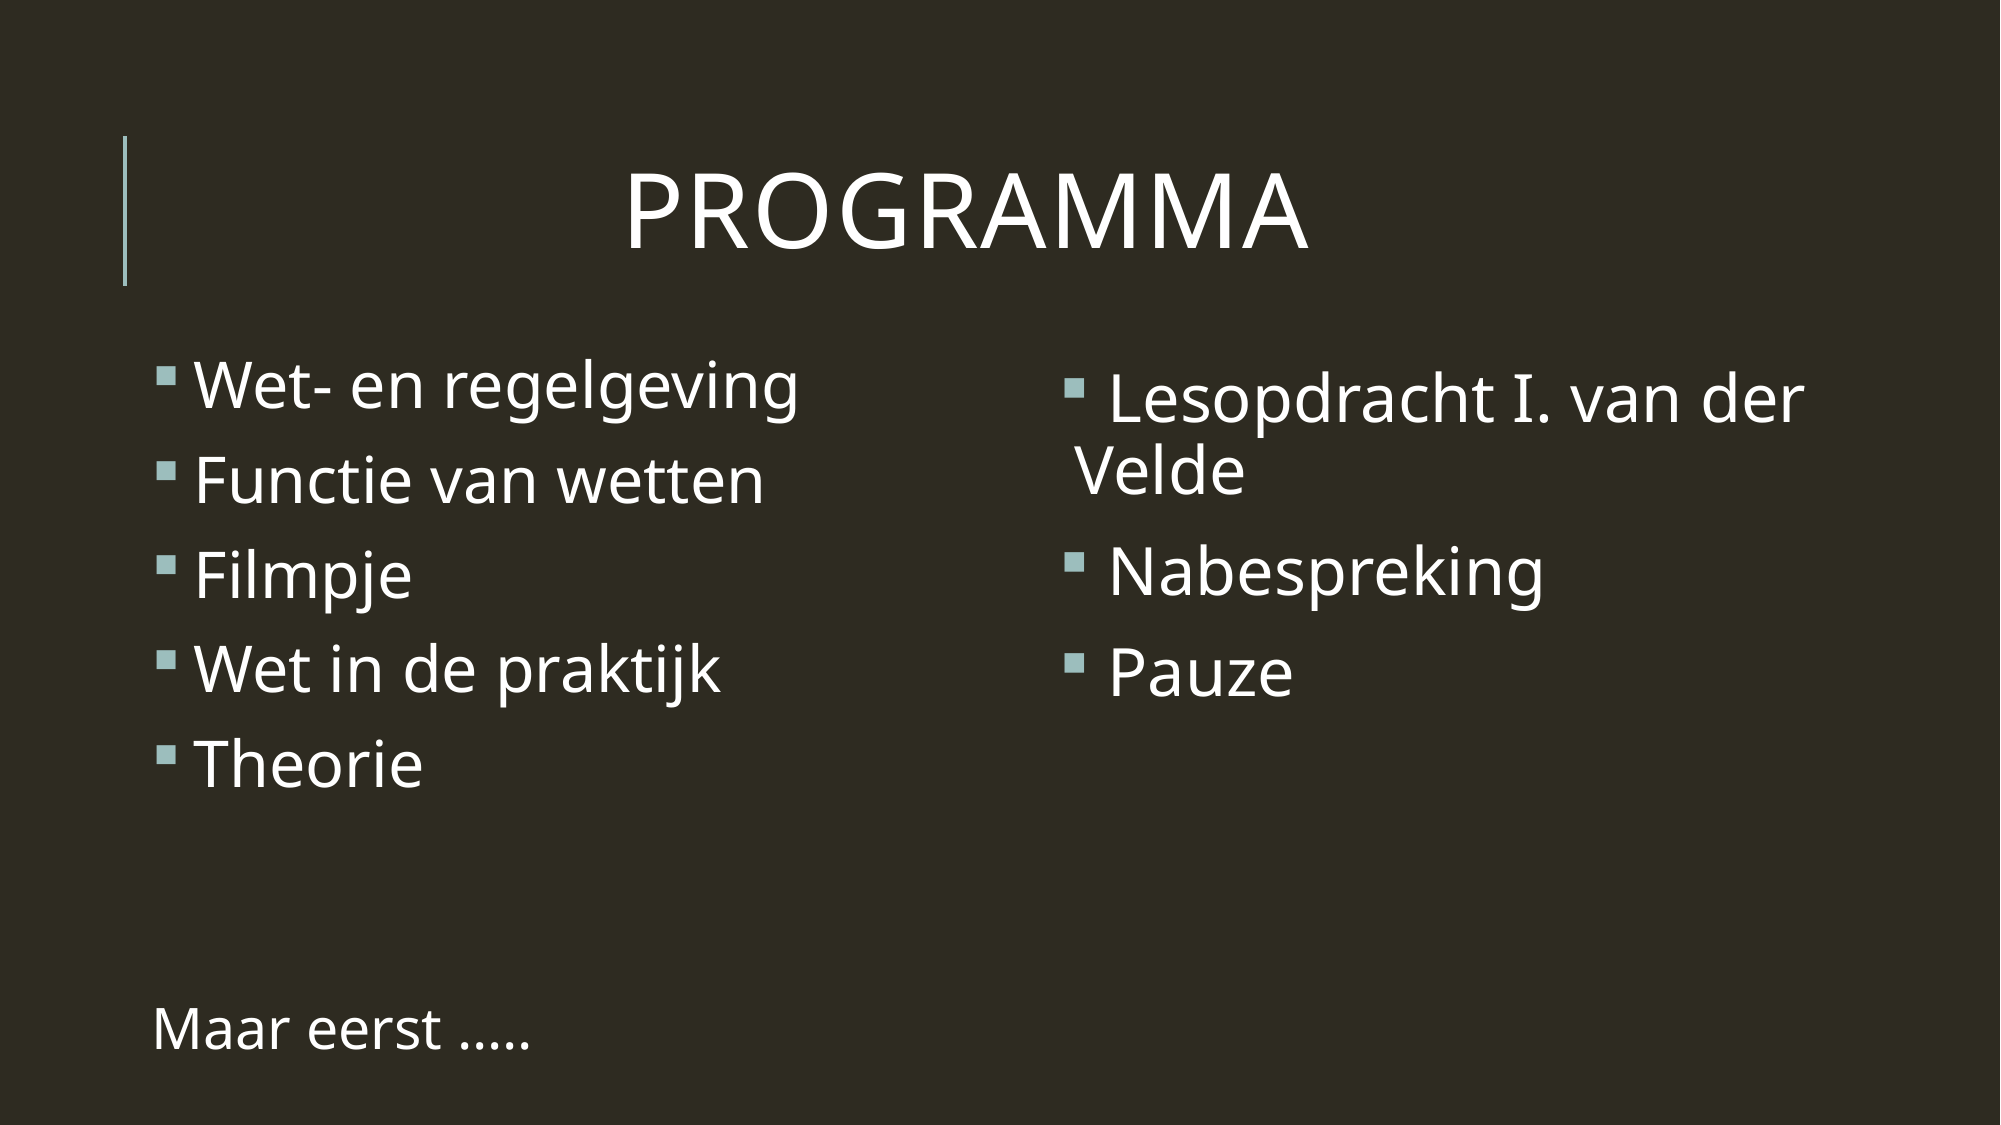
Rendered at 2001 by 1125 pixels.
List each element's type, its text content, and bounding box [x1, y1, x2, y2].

list Lesopdracht I. van der Velde Nabespreking Pauze [1052, 357, 1925, 981]
title Programma [168, 96, 1763, 342]
list Wet- en regelgeving Functie van wetten Filmpje Wet in de praktijk Theorie Maar eerst ….. [143, 345, 1856, 1078]
